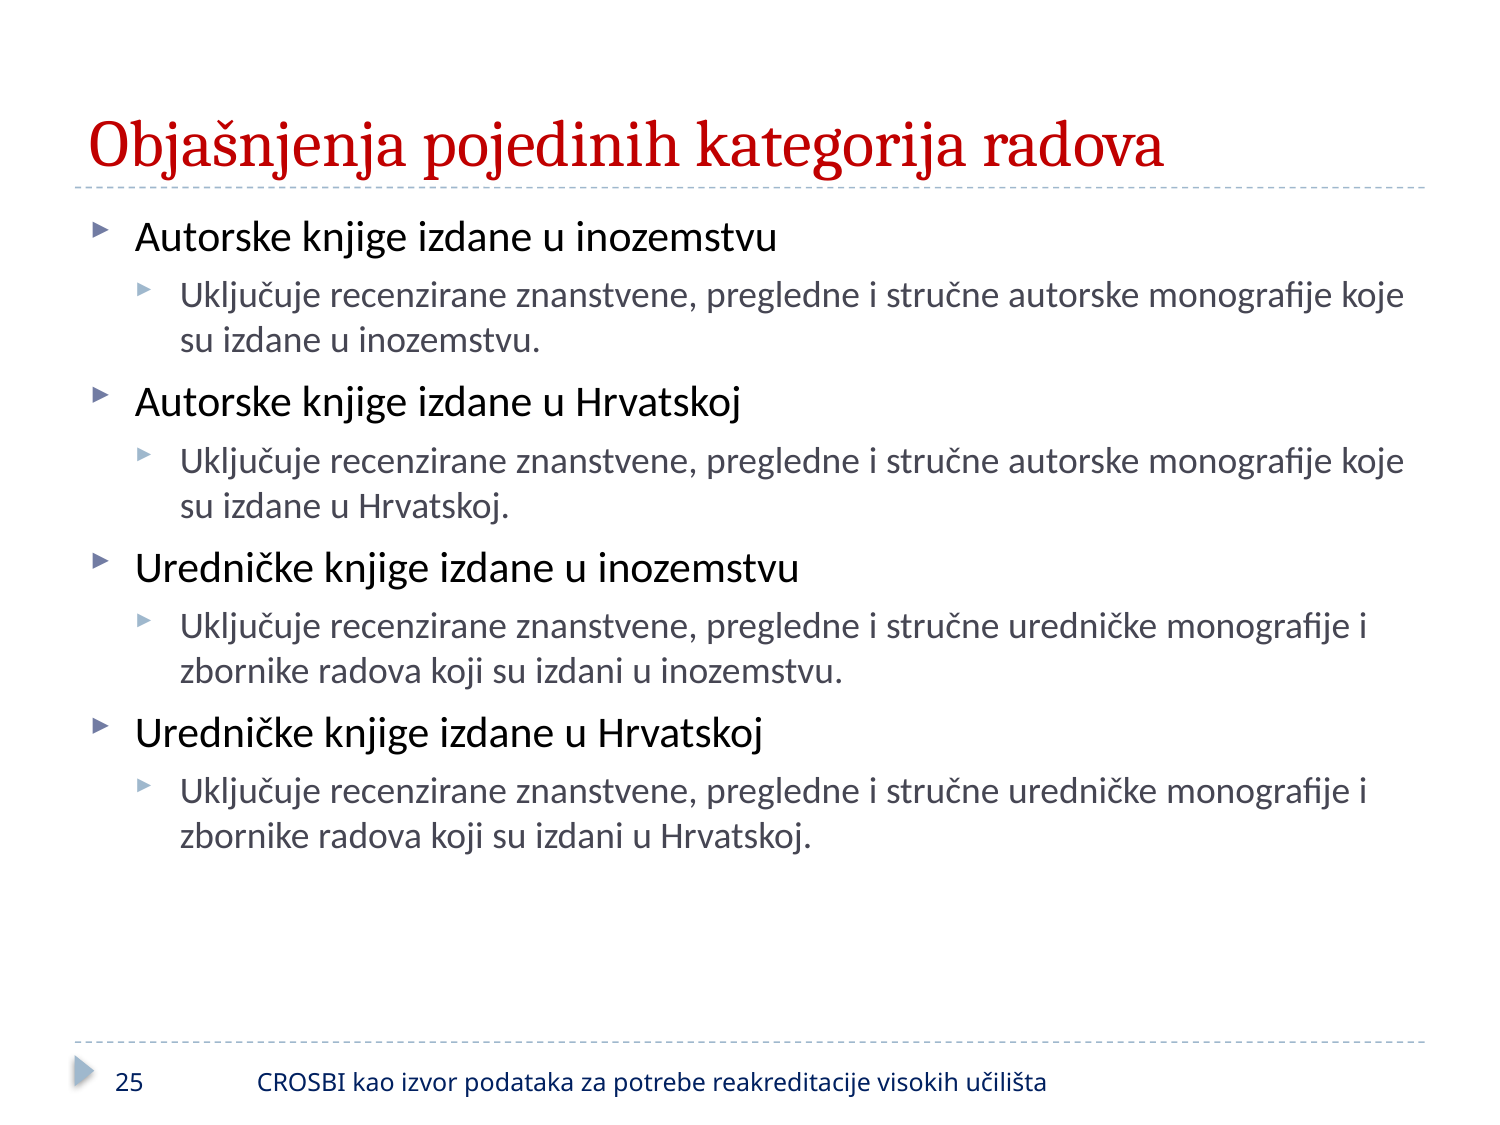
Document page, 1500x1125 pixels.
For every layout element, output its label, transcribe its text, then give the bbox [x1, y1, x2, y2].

slide_number 25 [100, 1058, 207, 1119]
footer CROSBI kao izvor podataka za potrebe reakreditacije visokih učilišta [242, 1058, 1164, 1119]
title Objašnjenja pojedinih kategorija radova [75, 24, 1425, 188]
list Autorske knjige izdane u inozemstvu Uključuje recenzirane znanstvene, pregledne i stručne autorske monografije koje su izdane u inozemstvu. Autorske knjige izdane u Hrvatskoj Uključuje recenzirane znanstvene, pregledne i stručne autorske monografije koje su izdane u Hrvatskoj. Uredničke knjige izdane u inozemstvu Uključuje recenzirane znanstvene, pregledne i stručne uredničke monografije i zbornike radova koji su izdani u inozemstvu. Uredničke knjige izdane u Hrvatskoj Uključuje recenzirane znanstvene, pregledne i stručne uredničke monografije i zbornike radova koji su izdani u Hrvatskoj. [75, 200, 1425, 1010]
